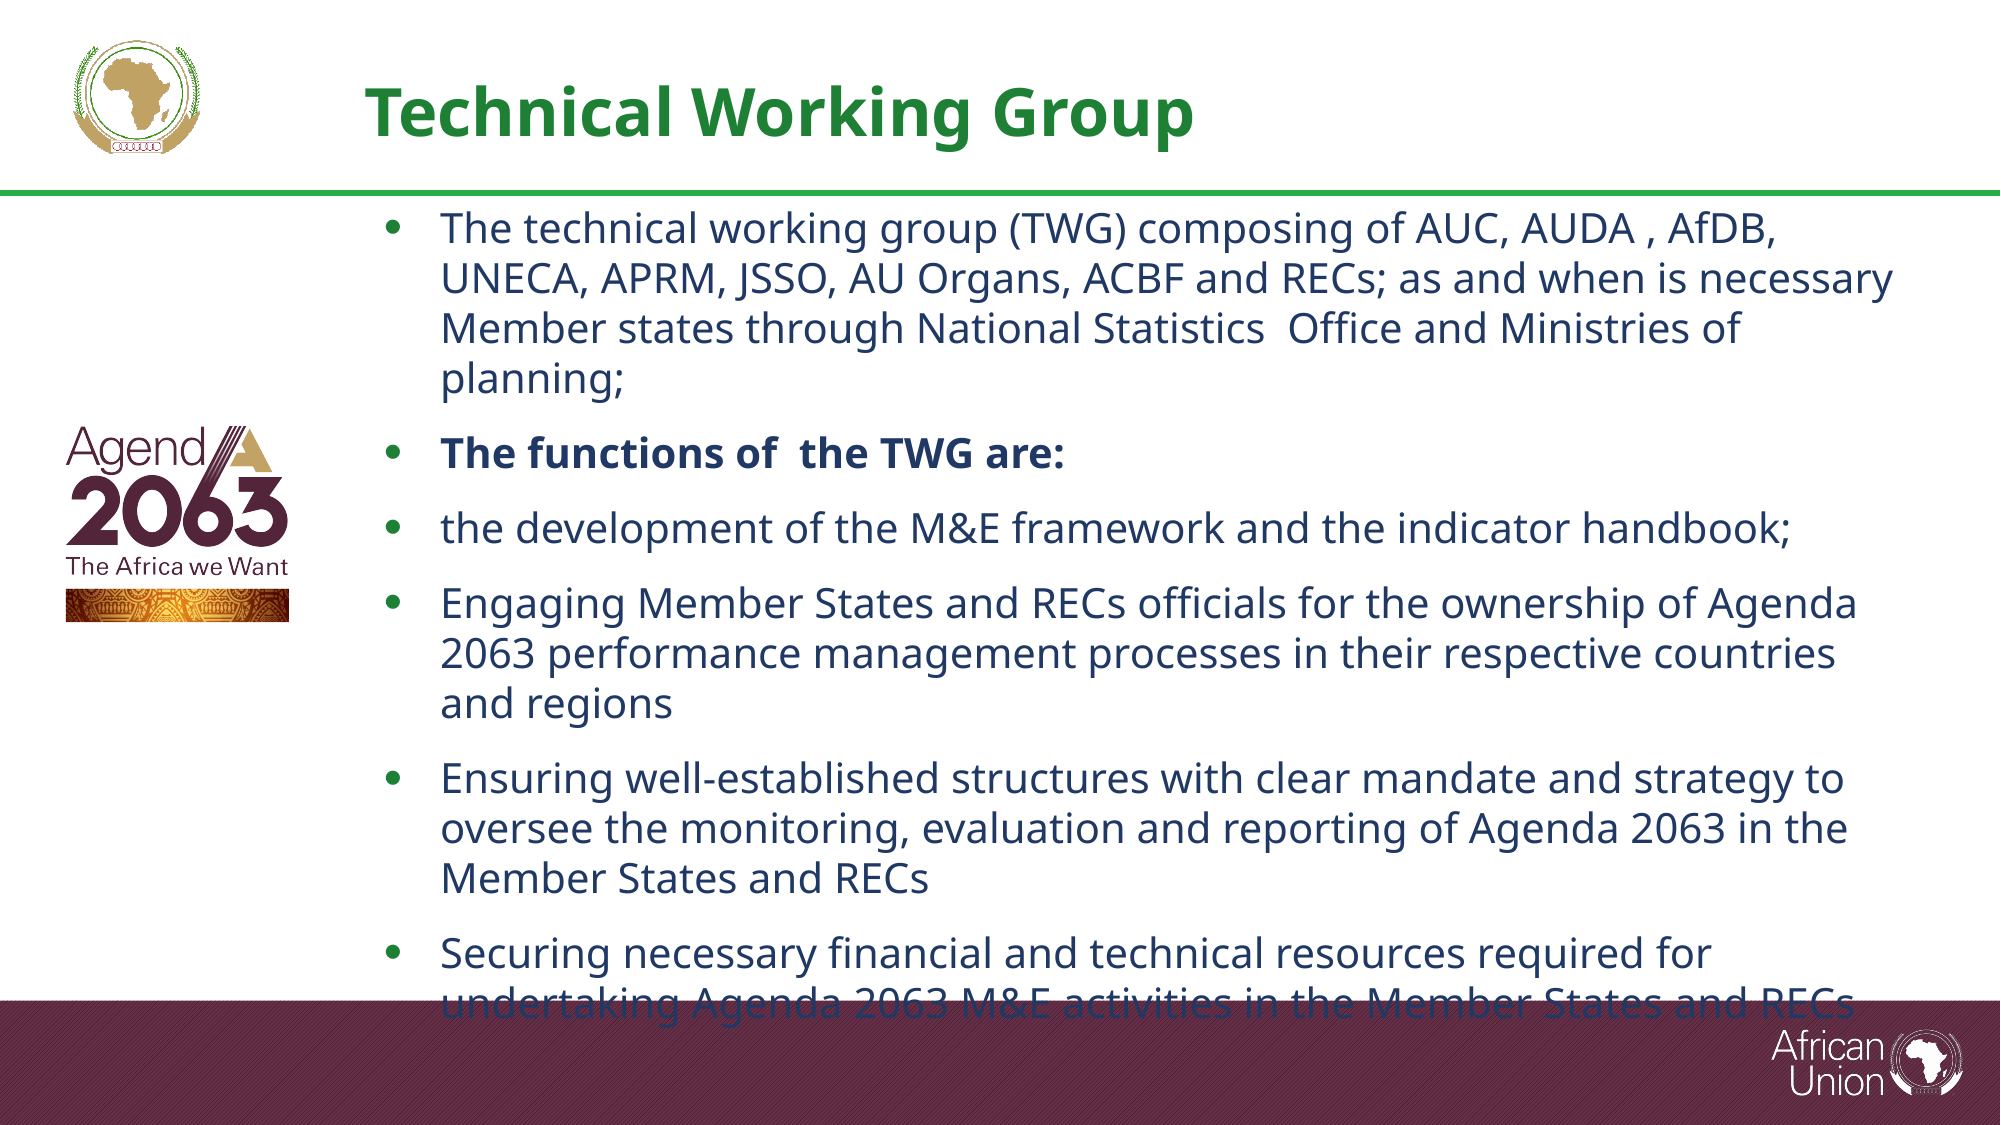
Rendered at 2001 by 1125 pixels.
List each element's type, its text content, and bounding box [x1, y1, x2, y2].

picture [1734, 1000, 2000, 1125]
picture [71, 38, 202, 156]
text_box Technical Working Group [349, 62, 1880, 158]
picture [56, 420, 299, 650]
list The technical working group (TWG) composing of AUC, AUDA , AfDB, UNECA, APRM, JSSO, AU Organs, ACBF and RECs; as and when is necessary Member states through National Statistics Office and Ministries of planning; The functions of the TWG are: the development of the M&E framework and the indicator handbook; Engaging Member States and RECs officials for the ownership of Agenda 2063 performance management processes in their respective countries and regions Ensuring well-established structures with clear mandate and strategy to oversee the monitoring, evaluation and reporting of Agenda 2063 in the Member States and RECs Securing necessary financial and technical resources required for undertaking Agenda 2063 M&E activities in the Member States and RECs [349, 196, 1914, 978]
text_box [0, 1000, 1734, 1125]
